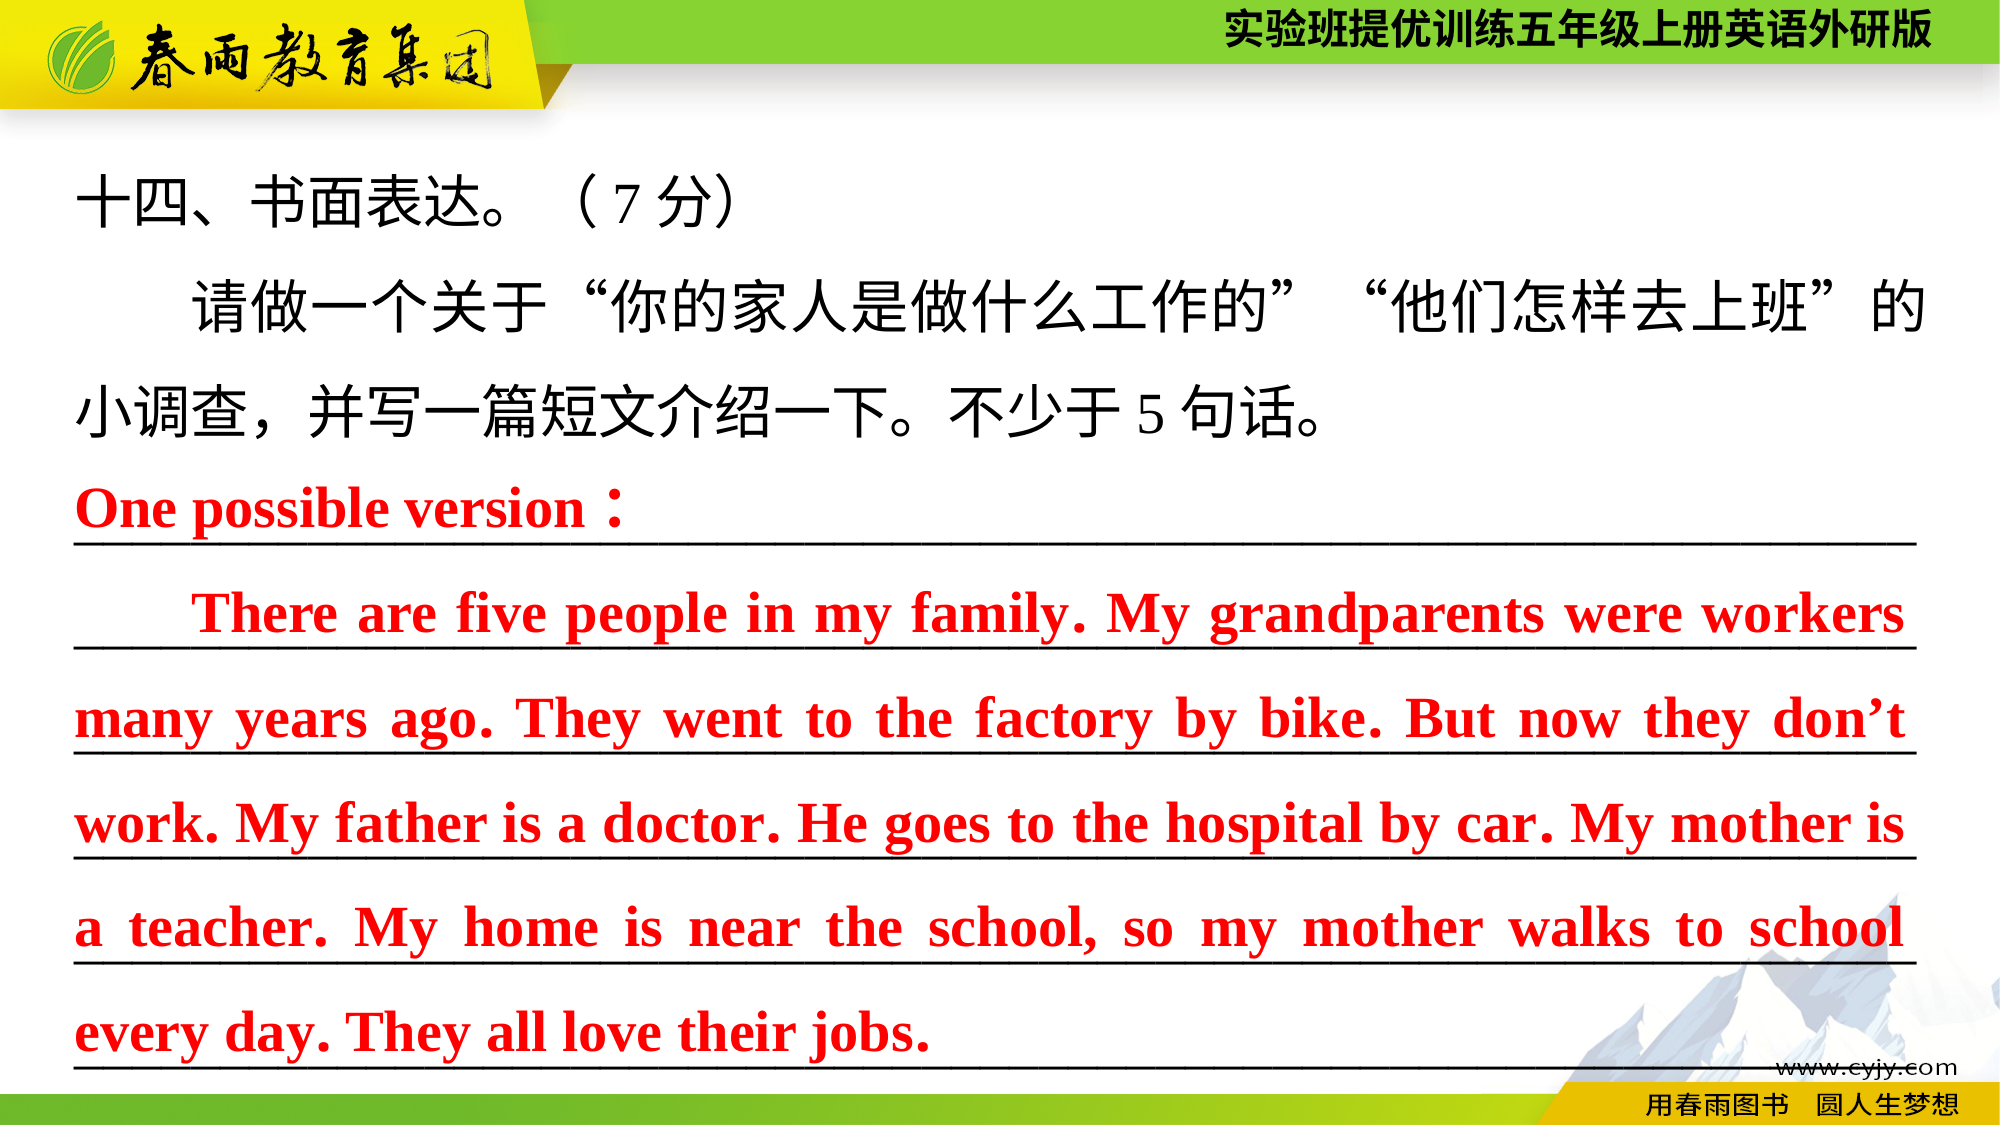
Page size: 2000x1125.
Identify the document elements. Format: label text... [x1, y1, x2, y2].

list 十四、书面表达。（7分） 请做一个关于“你的家人是做什么工作的”“他们怎样去上班”的小调查，并写一篇短文介绍一下。不少于5句话。 _______________________________________________________________ _______________________________________________________________ _______________________________________________________________ _______________________________________________________________ _______________________________________________________________ _______________________________________________________________ [59, 122, 1944, 1092]
text_box One possible version： There are five people in my family. My grandparents were workers many years ago. They went to the factory by bike. But now they don’t work. My father is a doctor. He goes to the hospital by car. My mother is a teacher. My home is near the school, so my mother walks to school every day. They all love their jobs. [59, 426, 1922, 1071]
picture [0, 0, 2000, 1125]
